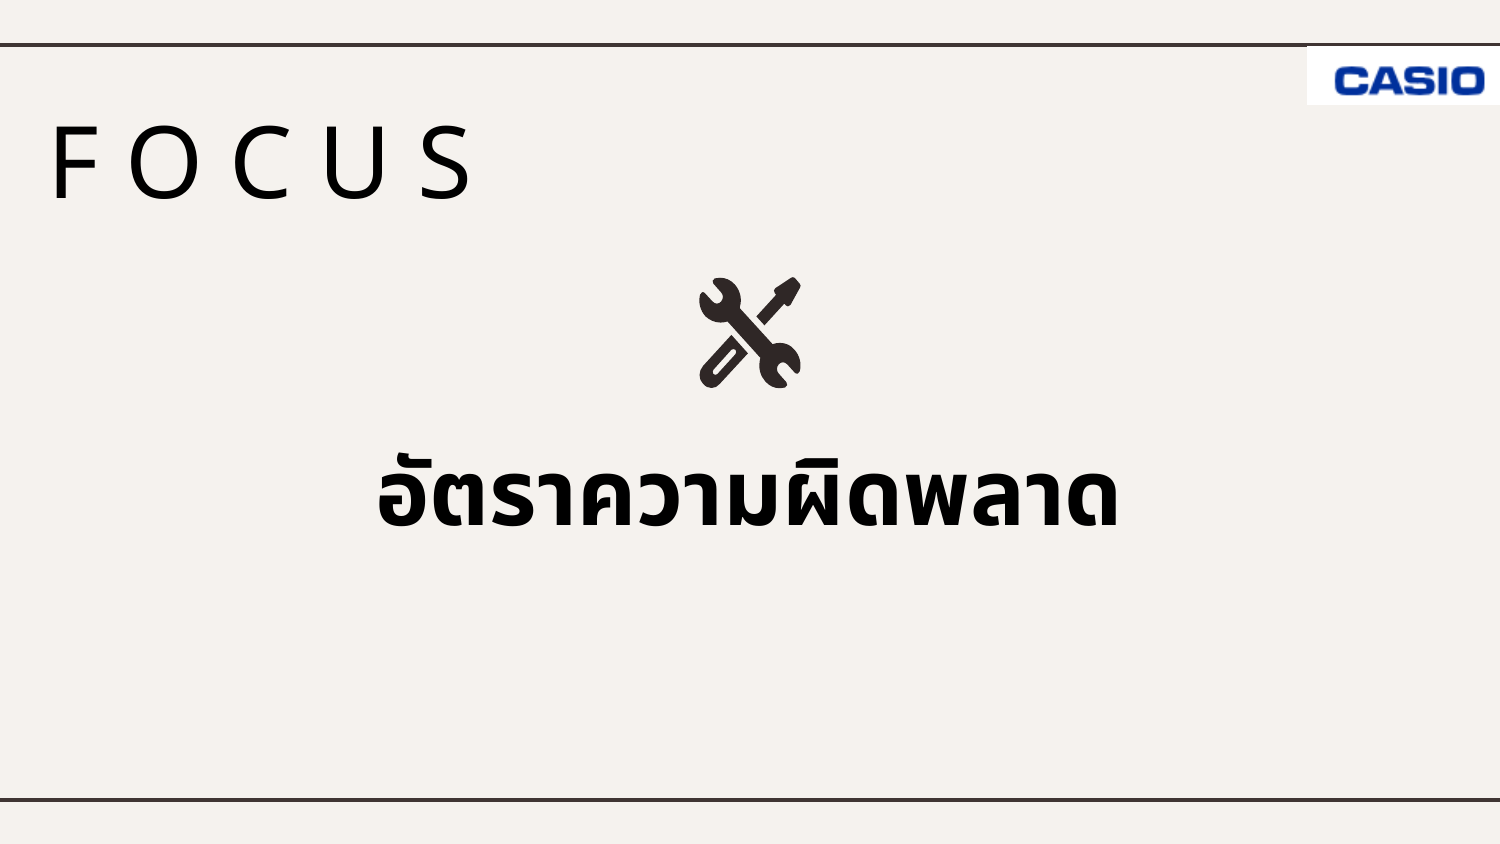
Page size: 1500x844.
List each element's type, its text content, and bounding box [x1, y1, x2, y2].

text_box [697, 276, 803, 389]
text_box อัตราความผิดพลาด [0, 419, 1500, 492]
title F O C U S [32, 23, 618, 204]
picture [1307, 46, 1500, 105]
